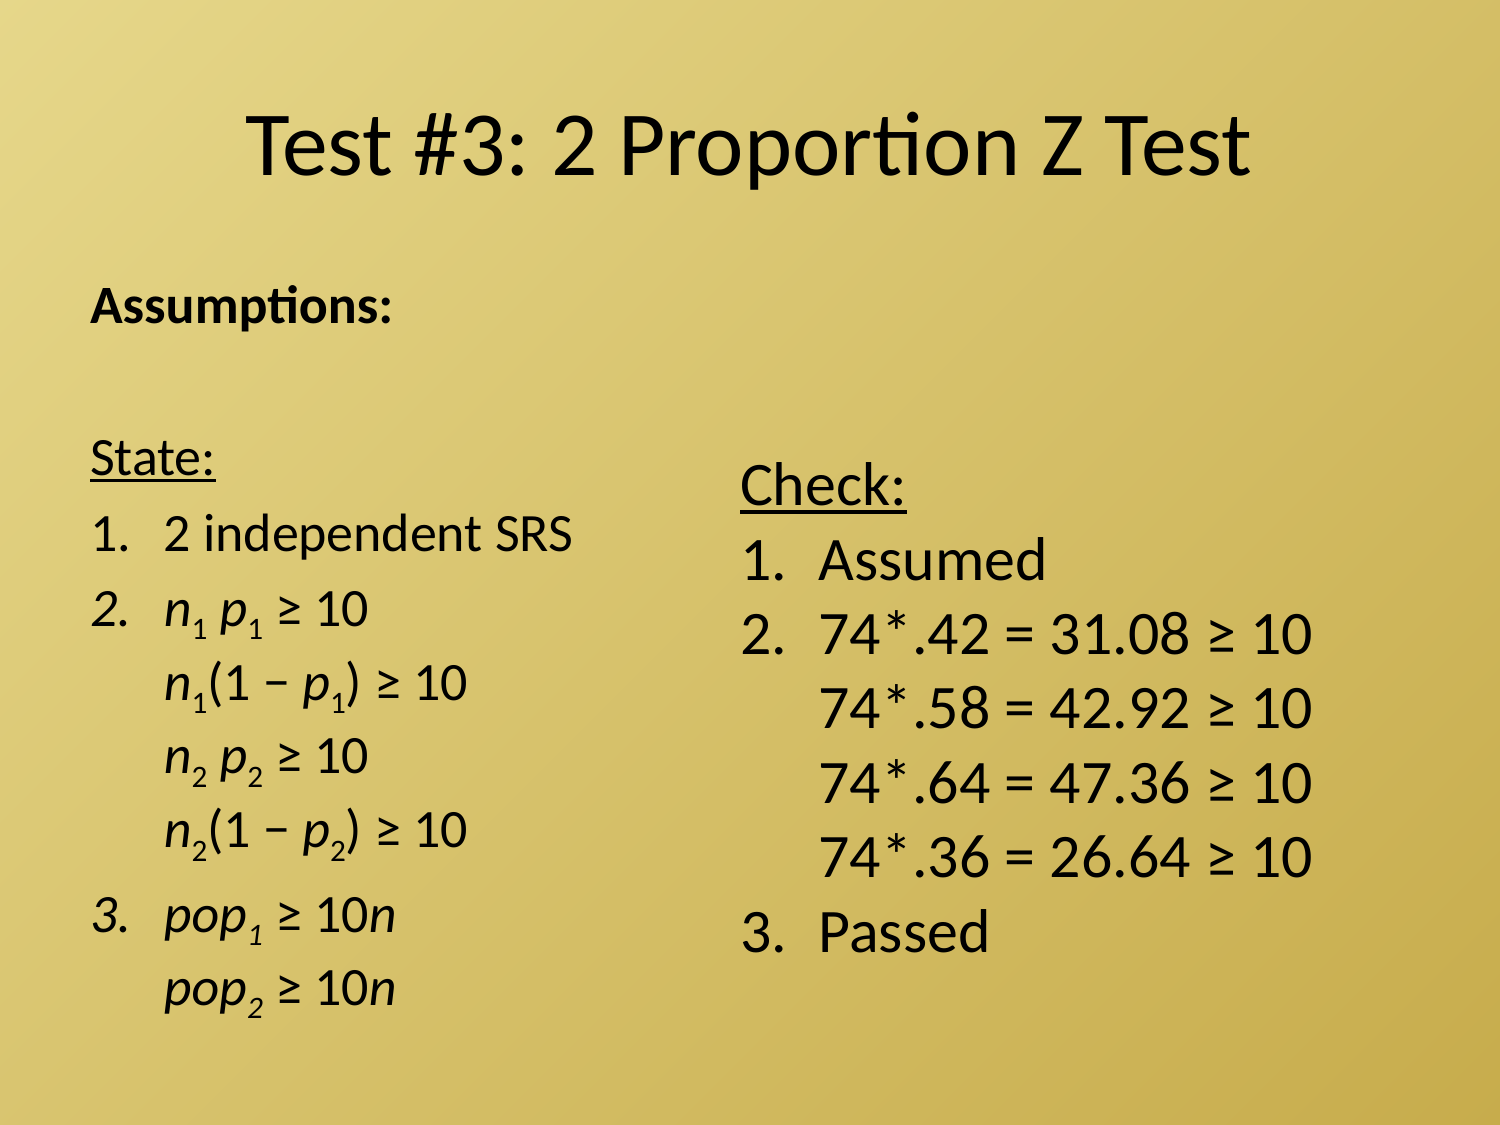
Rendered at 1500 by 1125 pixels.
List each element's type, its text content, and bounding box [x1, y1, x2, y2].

list Assumptions: State: 2 independent SRS n1 p1 ≥ 10 n1(1 − p1) ≥ 10 n2 p2 ≥ 10 n2(1 − p2) ≥ 10 pop1 ≥ 10n pop2 ≥ 10n [75, 262, 713, 1038]
text_box Check: Assumed 74*.42 = 31.08 ≥ 10 74*.58 = 42.92 ≥ 10 74*.64 = 47.36 ≥ 10 74*.36 = 26.64 ≥ 10 Passed [725, 287, 1500, 975]
title Test #3: 2 Proportion Z Test [75, 45, 1425, 233]
